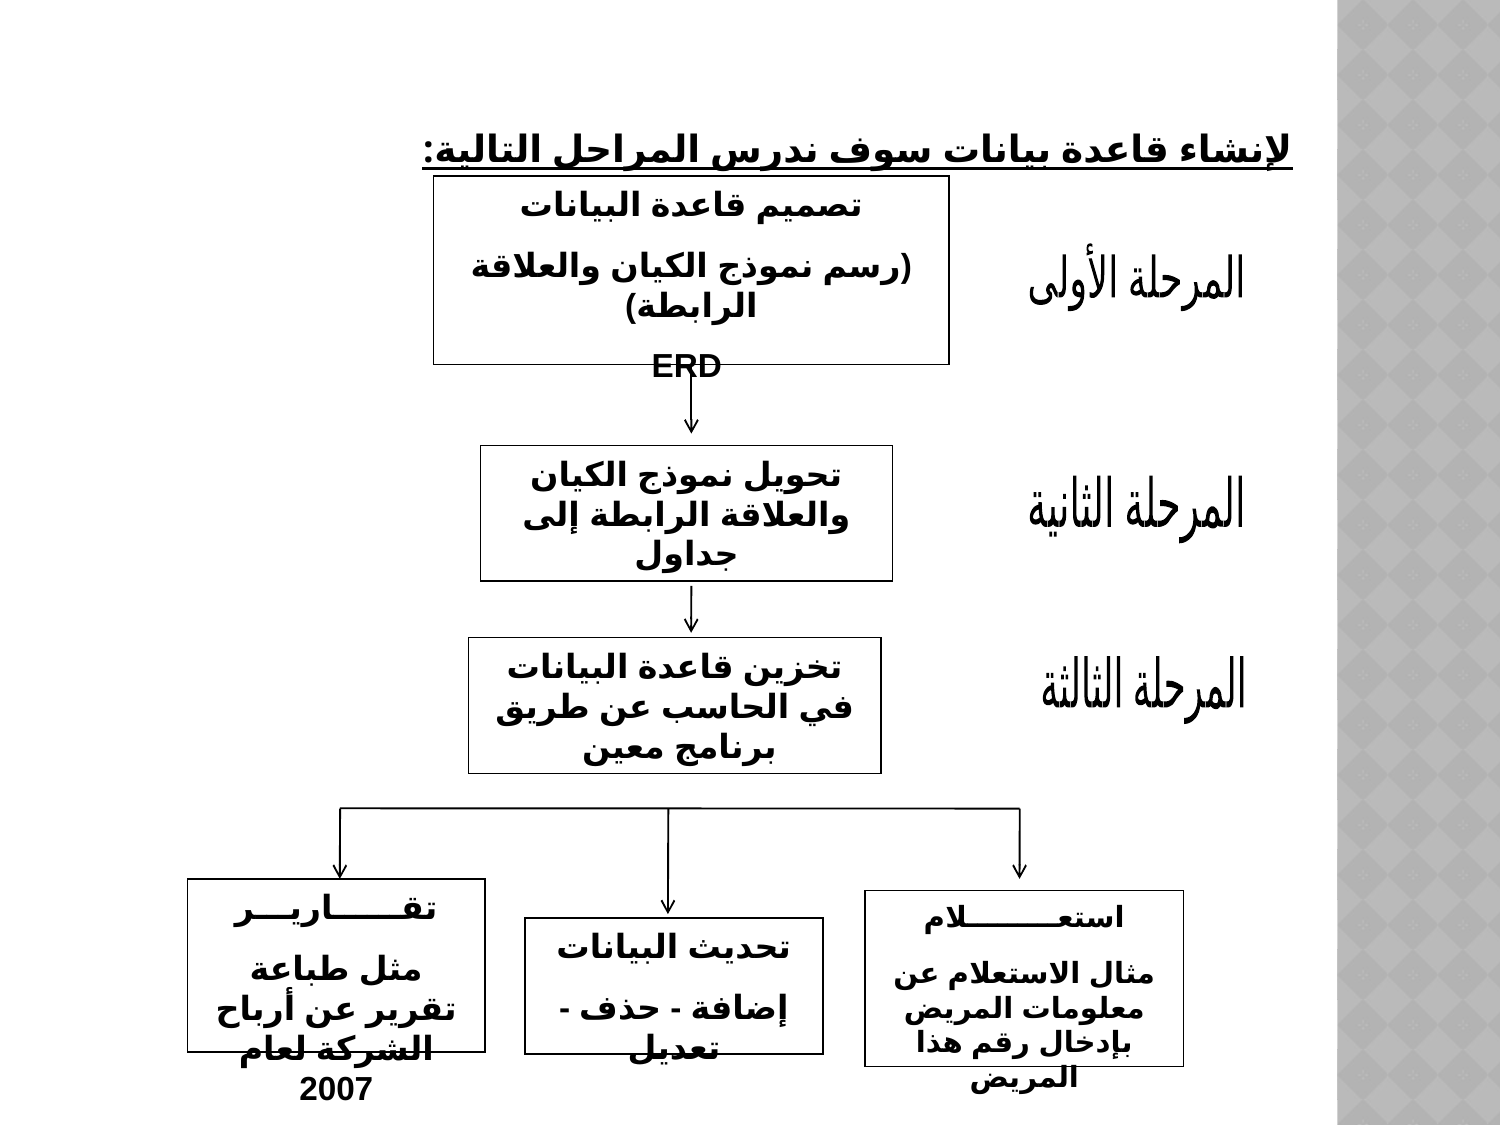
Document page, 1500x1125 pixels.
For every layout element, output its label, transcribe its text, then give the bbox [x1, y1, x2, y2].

text_box لإنشاء قاعدة بيانات سوف ندرس المراحل التالية: [164, 117, 1308, 177]
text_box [186, 175, 1243, 1067]
text_box رقم التحويلة [654, 399, 729, 408]
text_box رقم التحويلة [612, 861, 724, 871]
